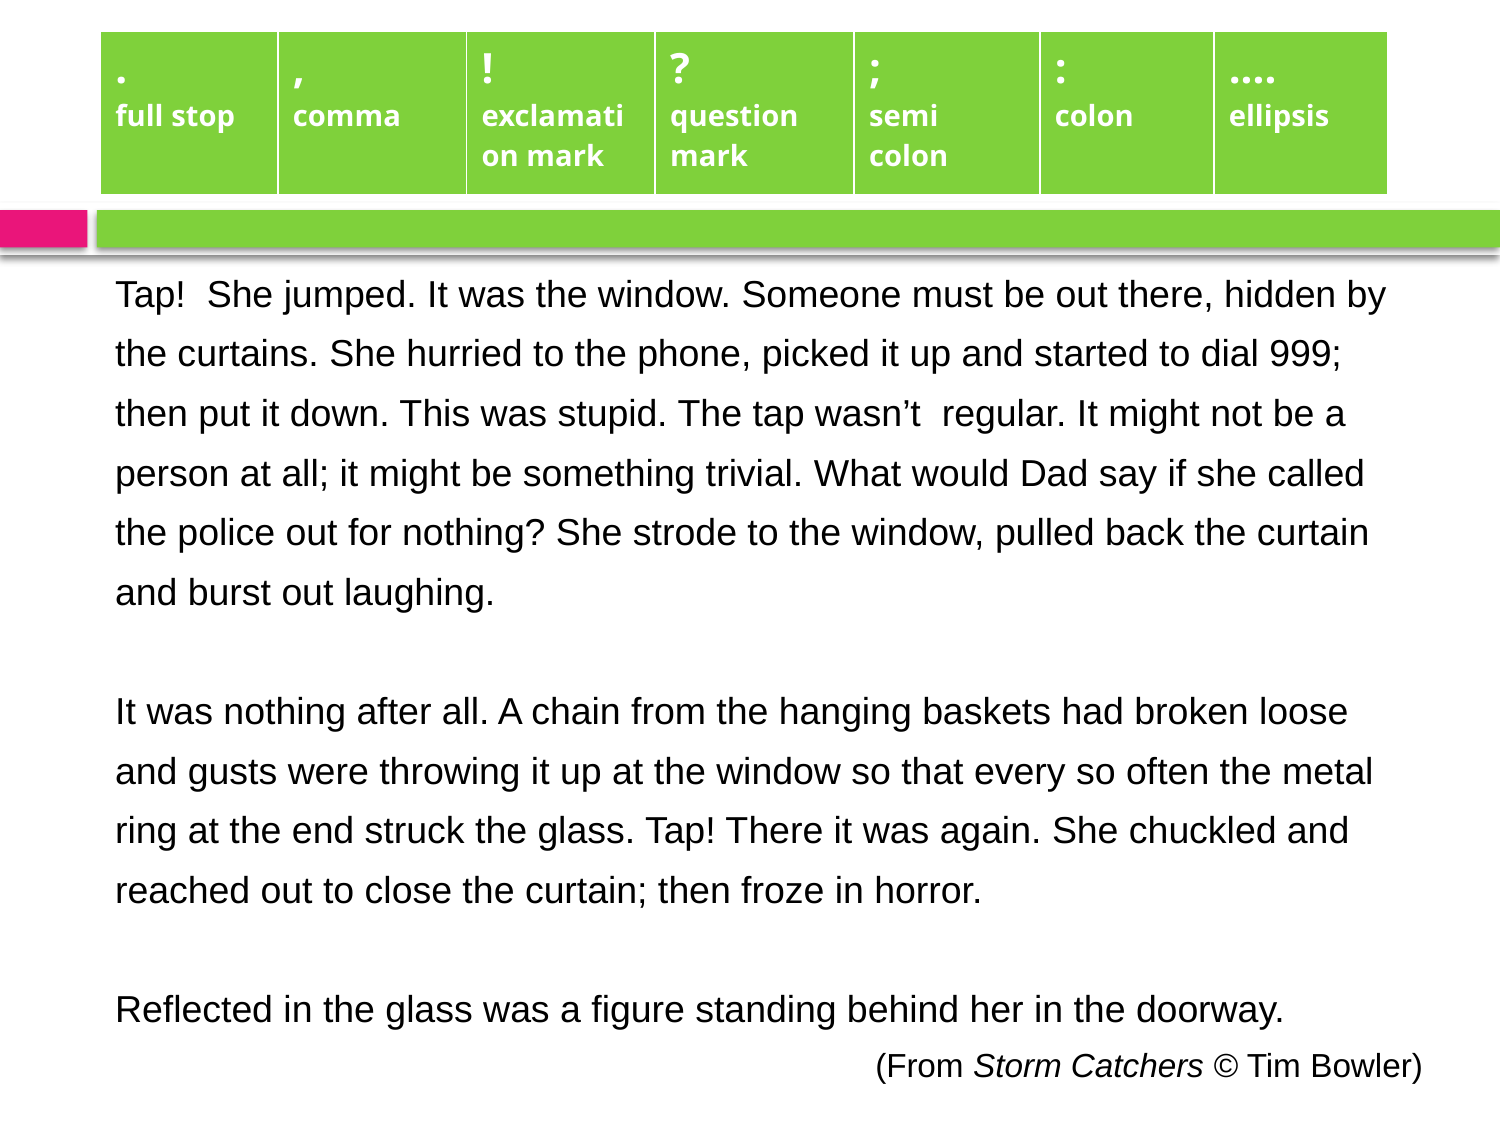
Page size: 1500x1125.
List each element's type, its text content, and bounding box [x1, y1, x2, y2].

title [100, 30, 1438, 200]
table_header , comma [279, 32, 466, 194]
list Tap! She jumped. It was the window. Someone must be out there, hidden by the curtains. She hurried to the phone, picked it up and started to dial 999; then put it down. This was stupid. The tap wasn’t regular. It might not be a person at all; it might be something trivial. What would Dad say if she called the police out for nothing? She strode to the window, pulled back the curtain and burst out laughing. It was nothing after all. A chain from the hanging baskets had broken loose and gusts were throwing it up at the window so that every so often the metal ring at the end struck the glass. Tap! There it was again. She chuckled and reached out to close the curtain; then froze in horror. Reflected in the glass was a figure standing behind her in the doorway. (From Storm Catchers © Tim Bowler) [100, 262, 1438, 1094]
table_header : colon [1041, 32, 1213, 194]
table_header ; semi colon [855, 32, 1039, 194]
table_header . full stop [101, 32, 277, 194]
table_header ! exclamation mark [467, 32, 654, 194]
table_header ? question mark [656, 32, 853, 194]
table_header .... ellipsis [1215, 32, 1387, 194]
